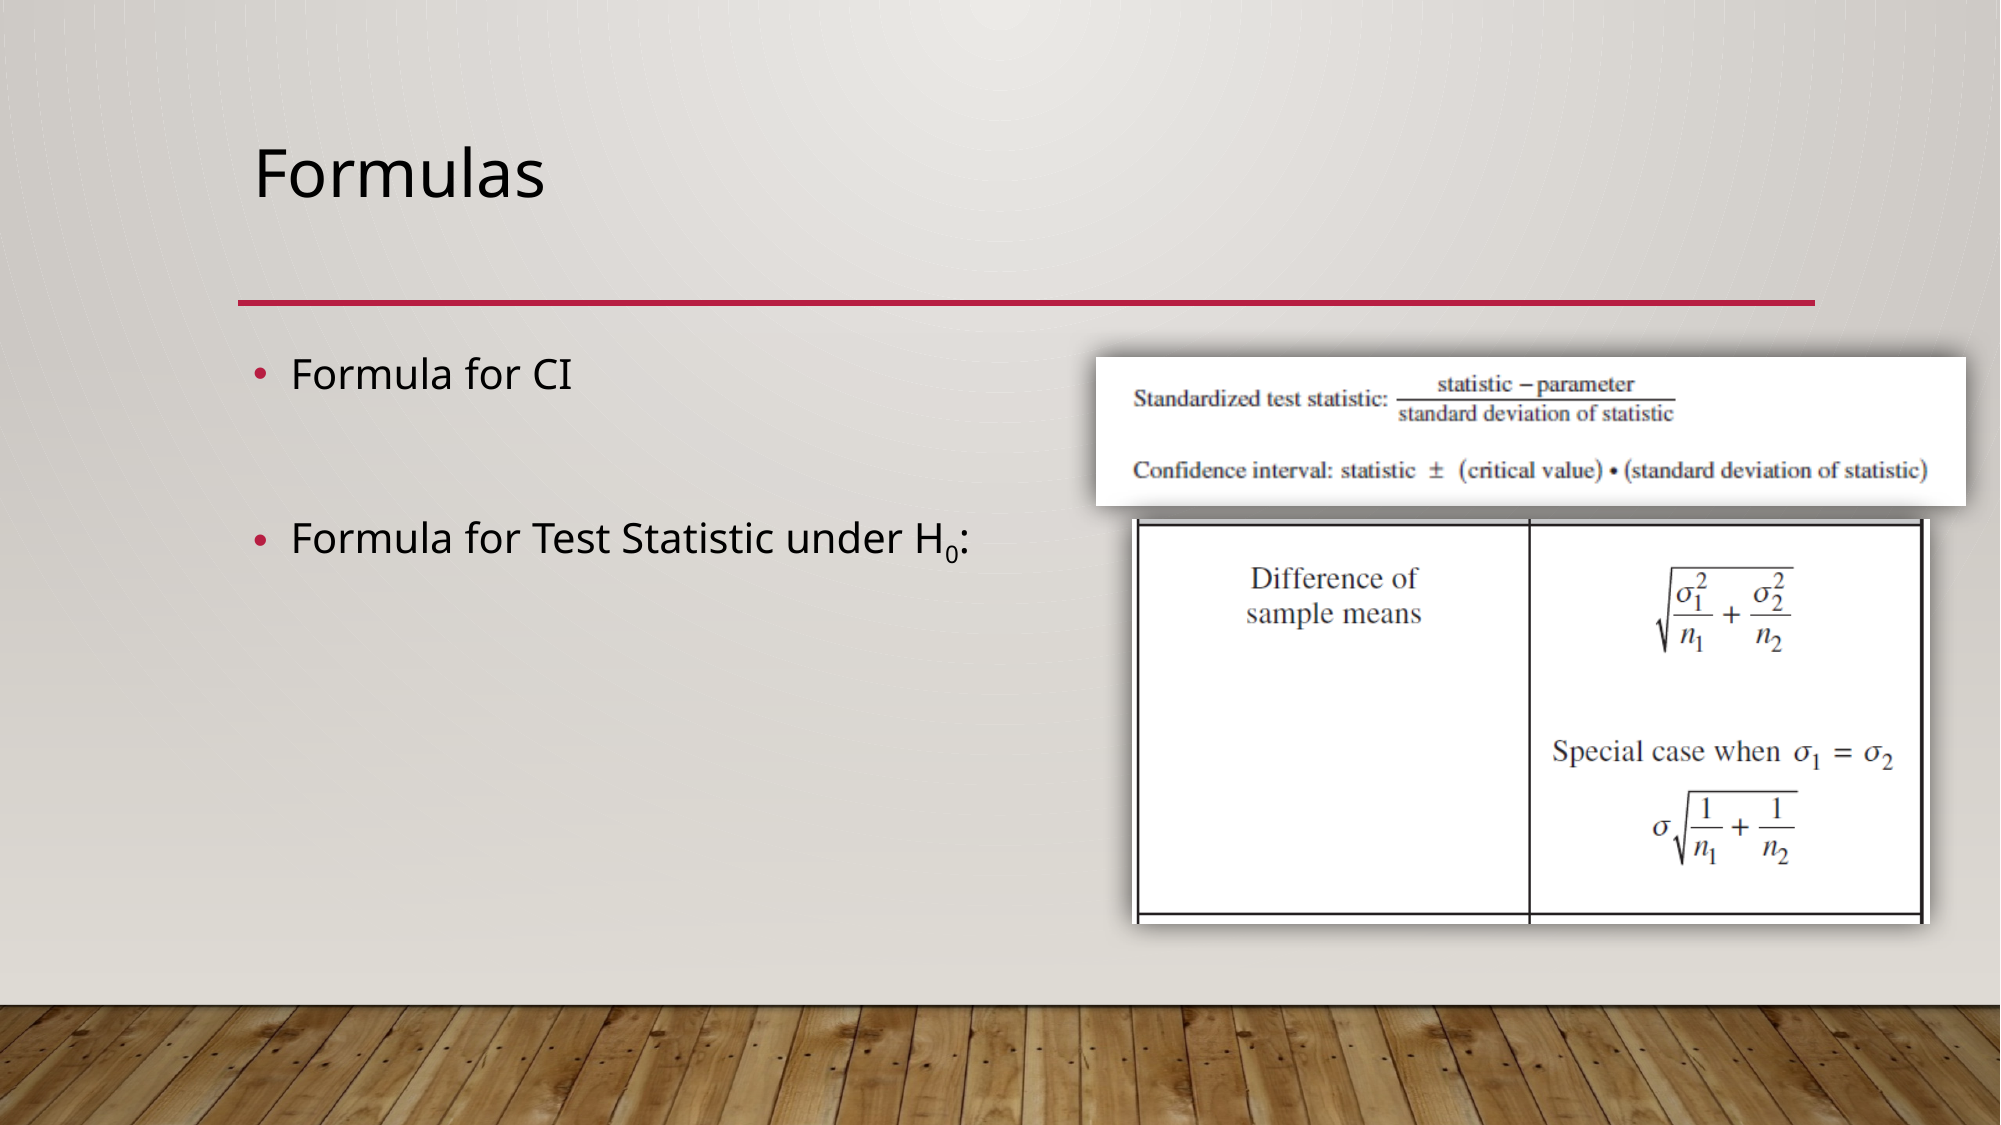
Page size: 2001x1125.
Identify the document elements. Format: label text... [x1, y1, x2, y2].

title Formulas [238, 131, 1814, 305]
picture [0, 1005, 2000, 1125]
picture [1096, 356, 1966, 506]
picture [1132, 519, 1930, 924]
